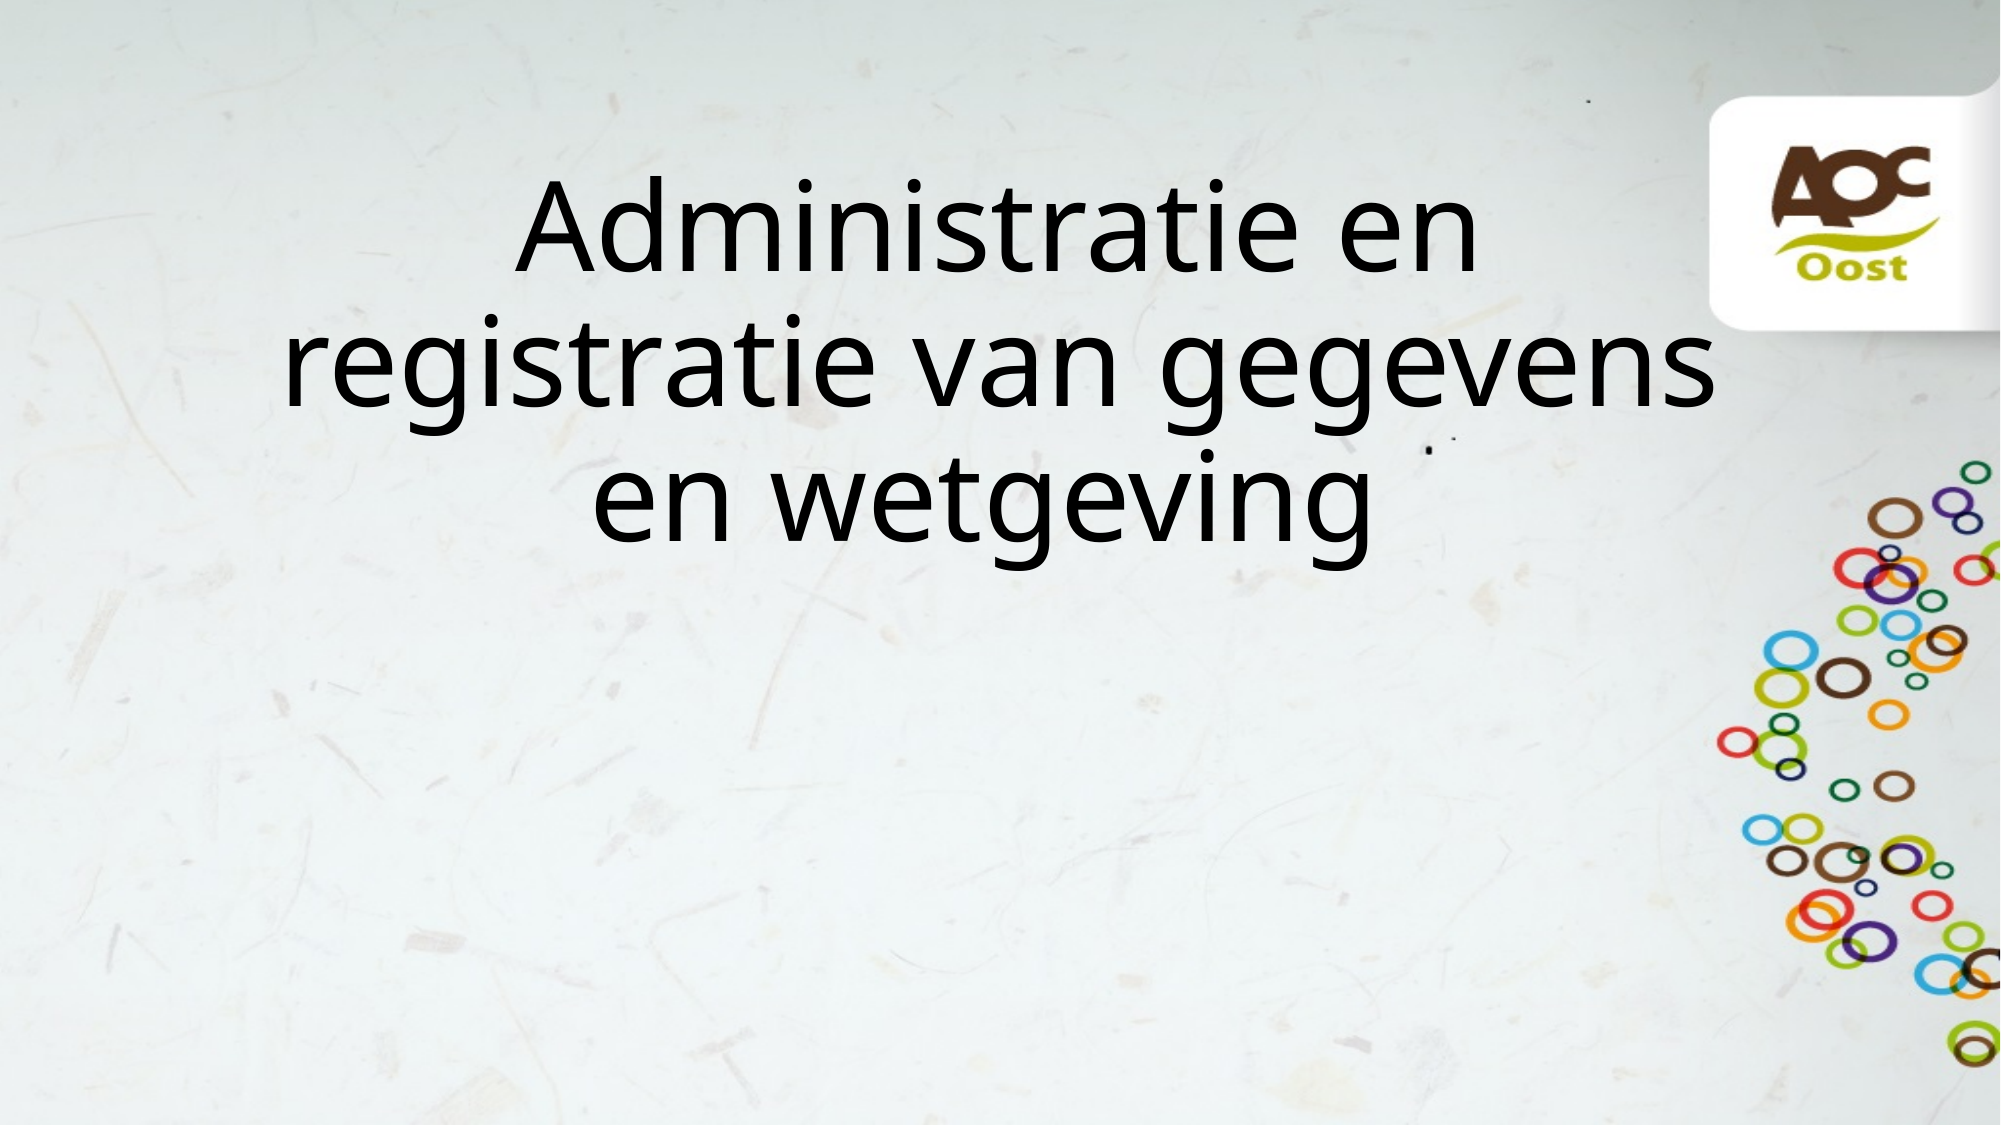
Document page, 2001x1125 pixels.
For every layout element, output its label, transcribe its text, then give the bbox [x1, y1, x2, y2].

title Administratie en registratie van gegevens en wetgeving [249, 184, 1750, 576]
picture [0, 0, 2001, 1125]
